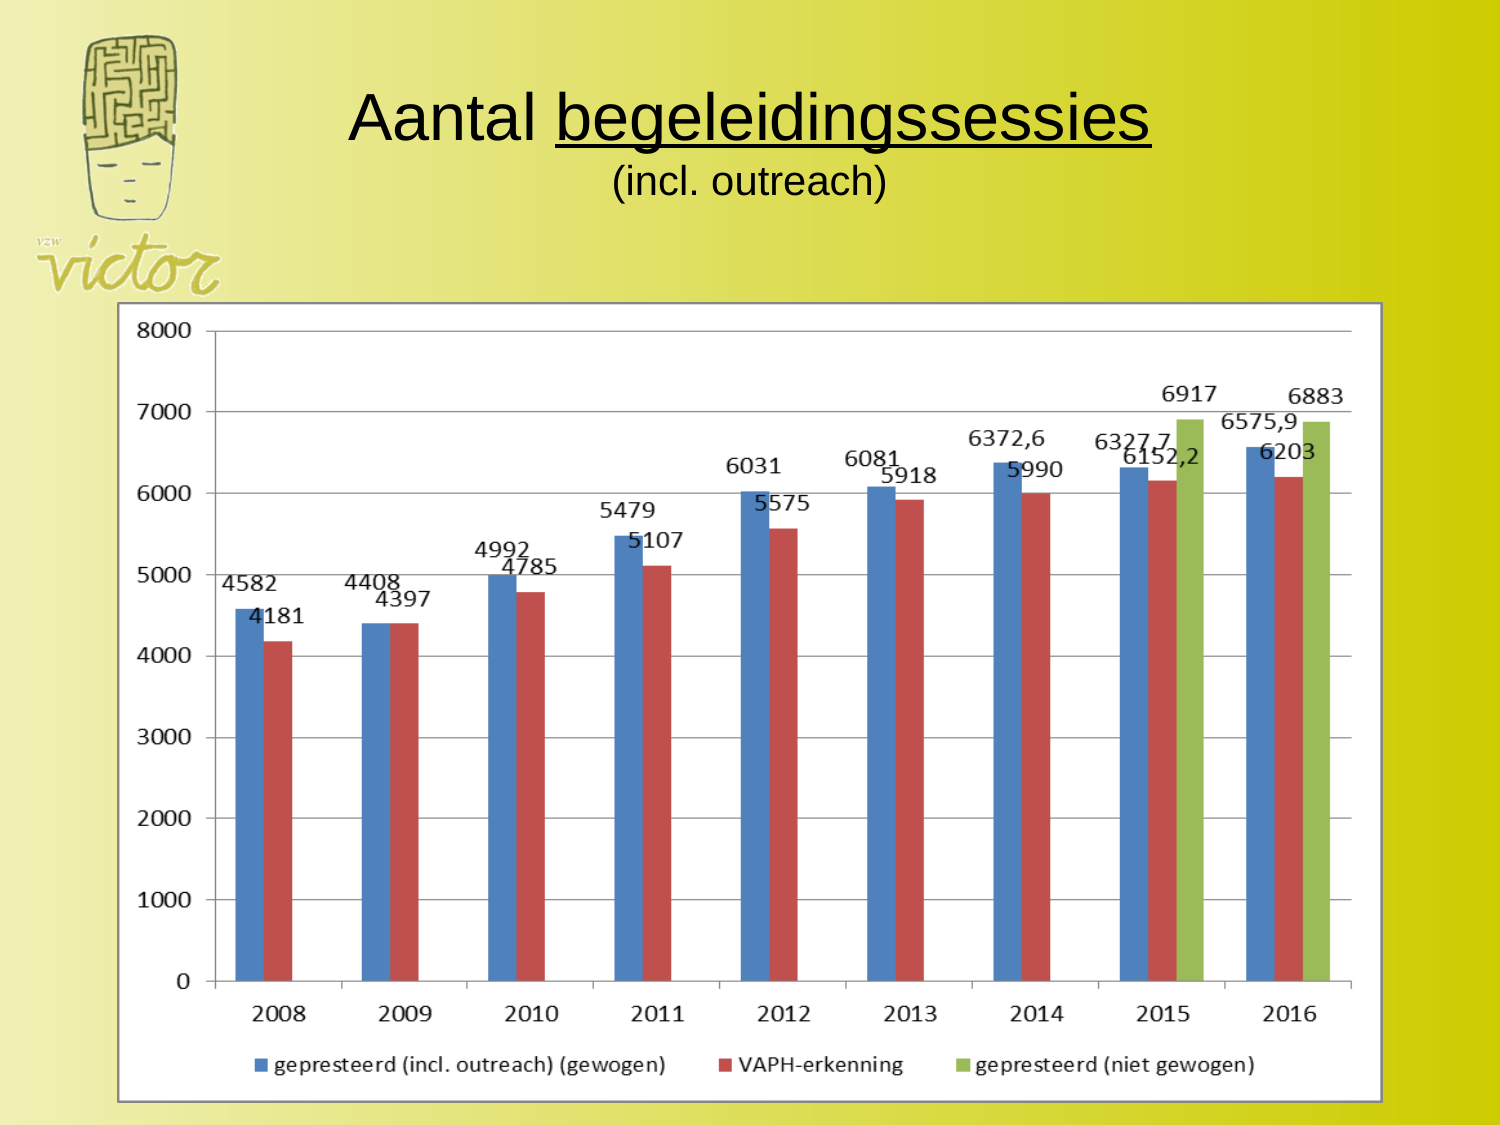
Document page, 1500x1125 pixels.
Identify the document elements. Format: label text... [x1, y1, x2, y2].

picture [29, 30, 1384, 1103]
title Aantal begeleidingssessies (incl. outreach) [74, 44, 1426, 233]
